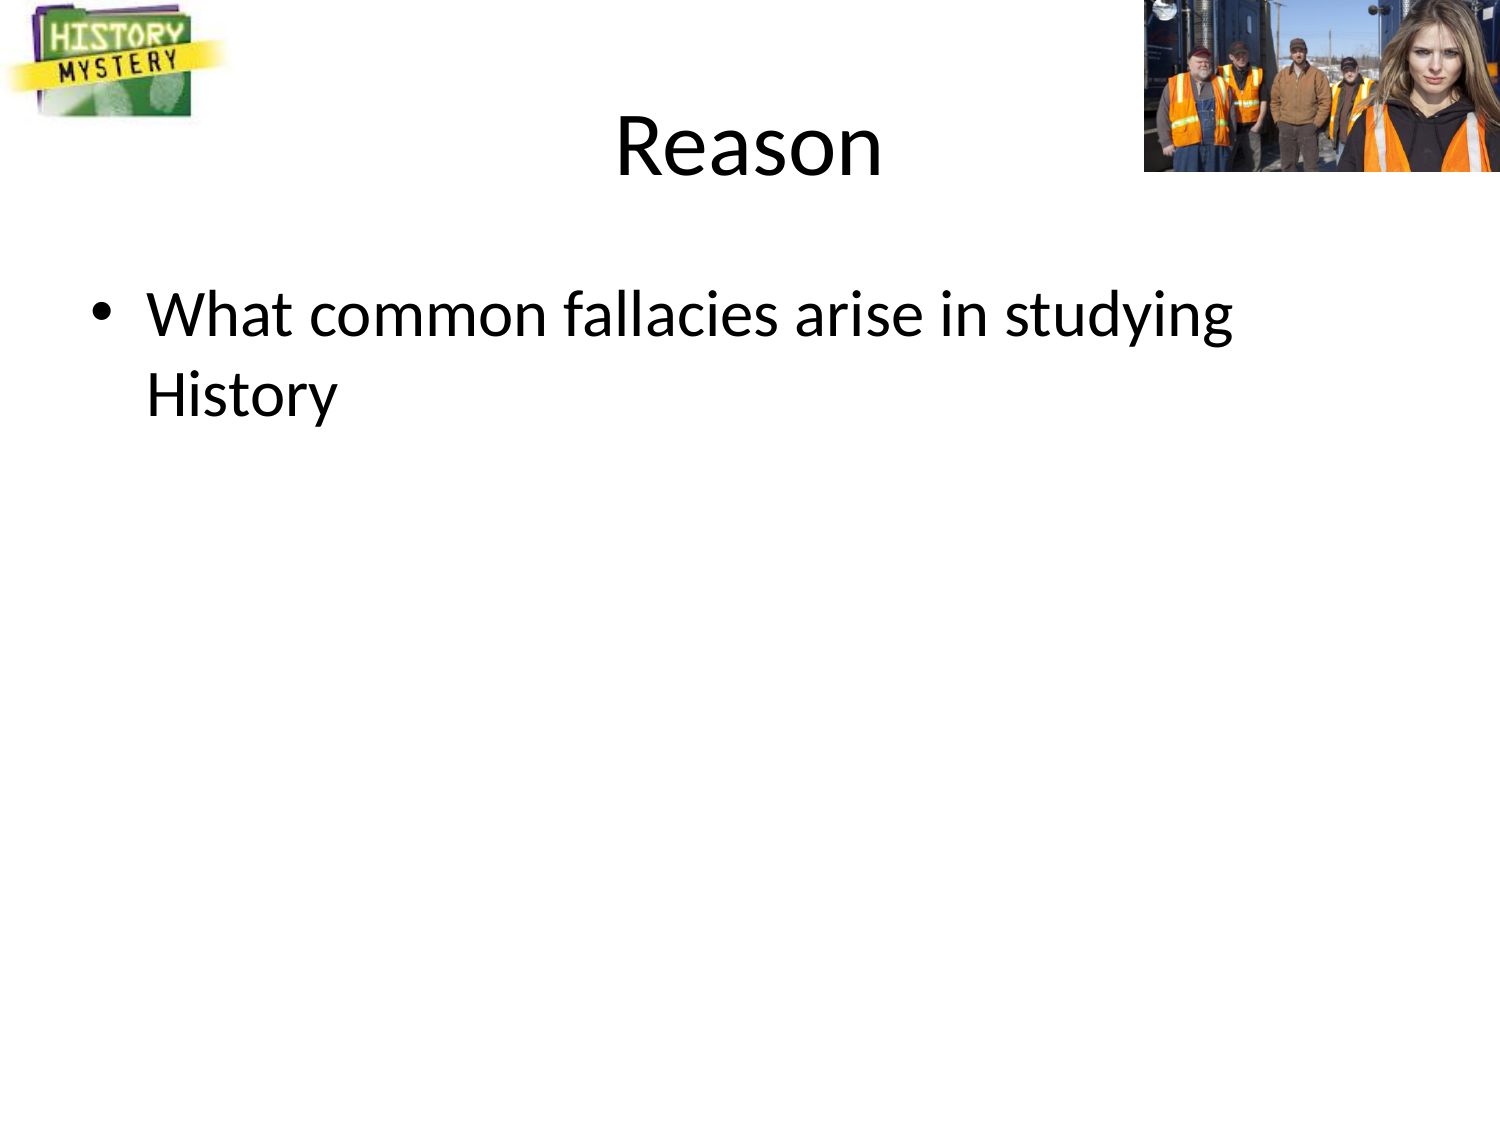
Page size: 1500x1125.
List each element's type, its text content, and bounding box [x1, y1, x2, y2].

list What common fallacies arise in studying History [75, 262, 1425, 1005]
picture [0, 0, 235, 138]
picture [1144, 0, 1500, 172]
title Reason [75, 45, 1425, 233]
